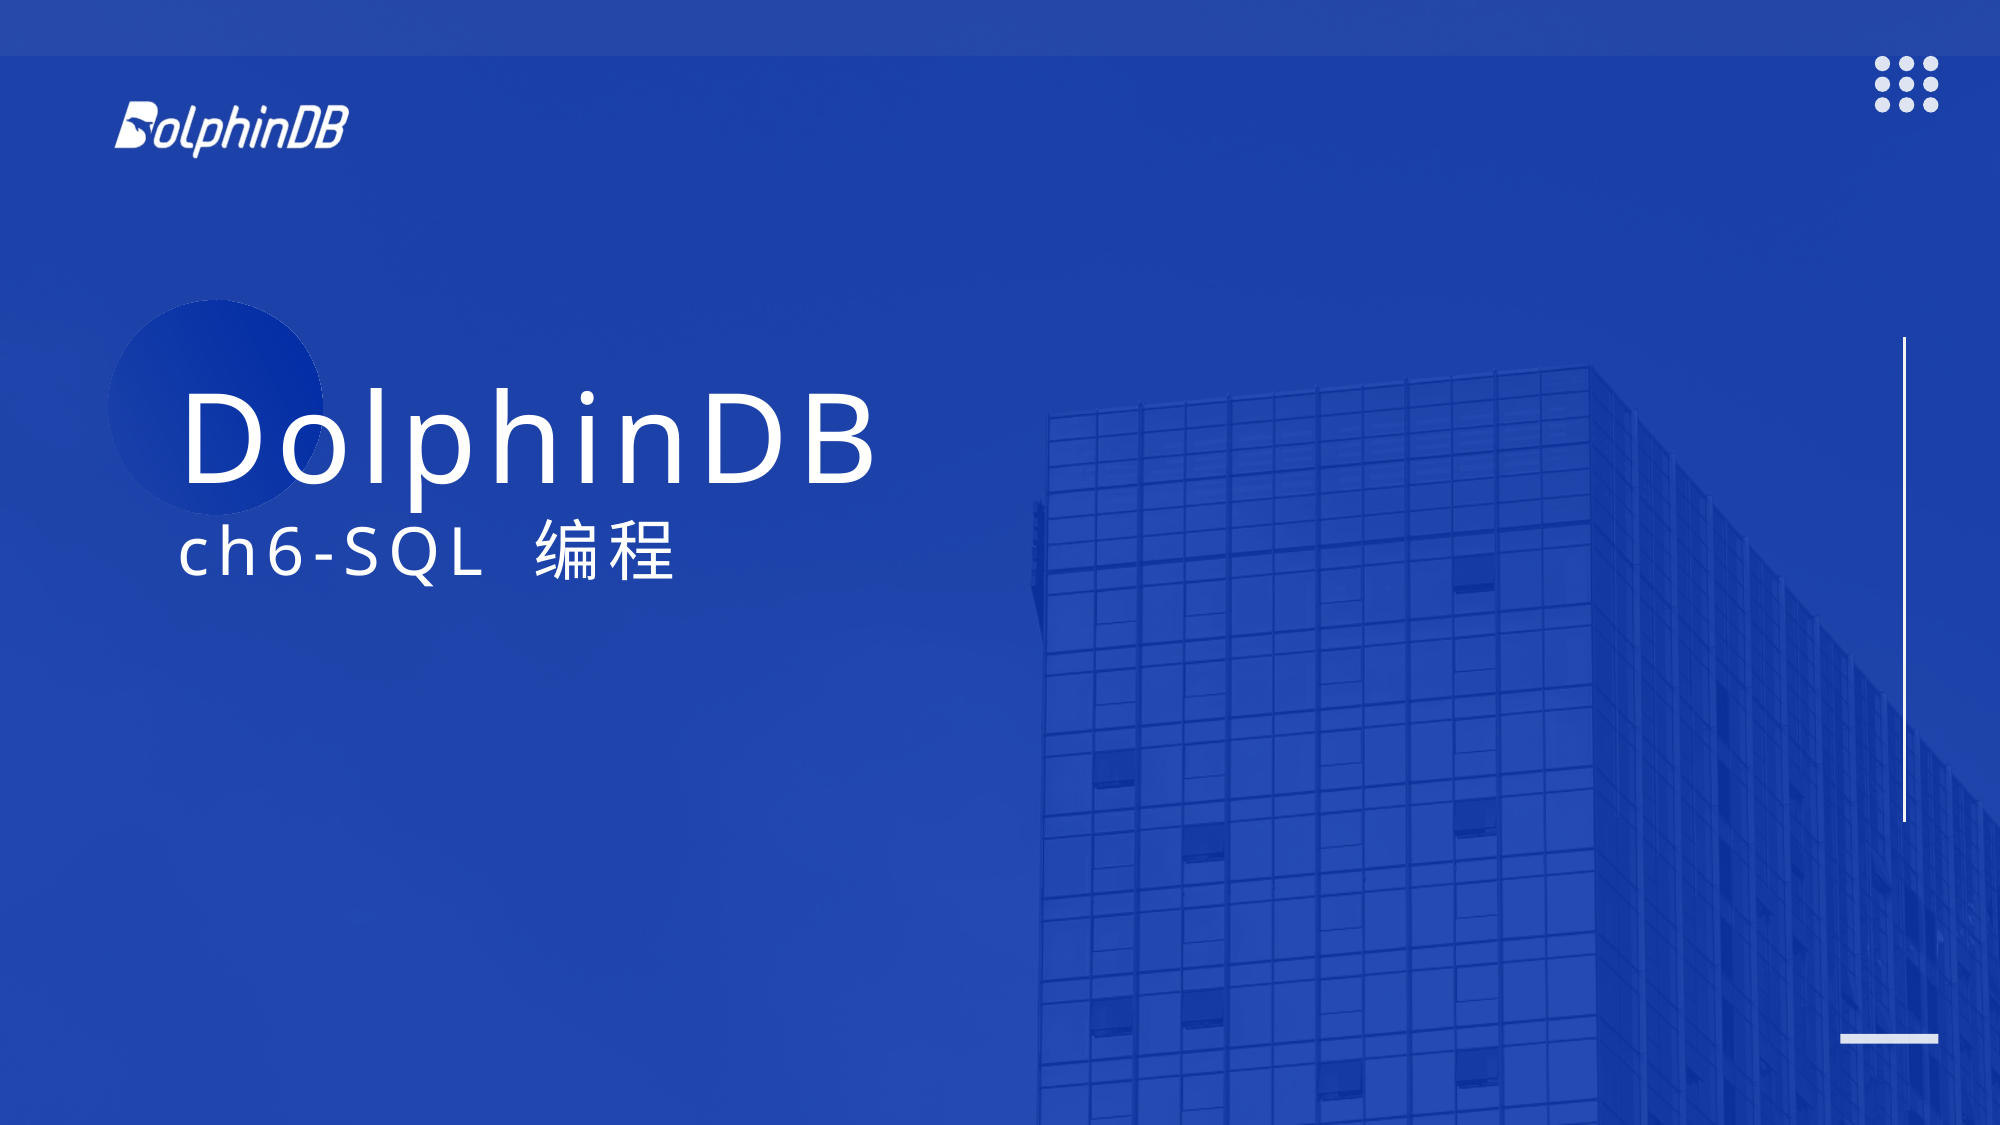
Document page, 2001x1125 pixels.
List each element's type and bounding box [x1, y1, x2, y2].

picture [0, 0, 2000, 1125]
text_box [1874, 55, 1939, 113]
